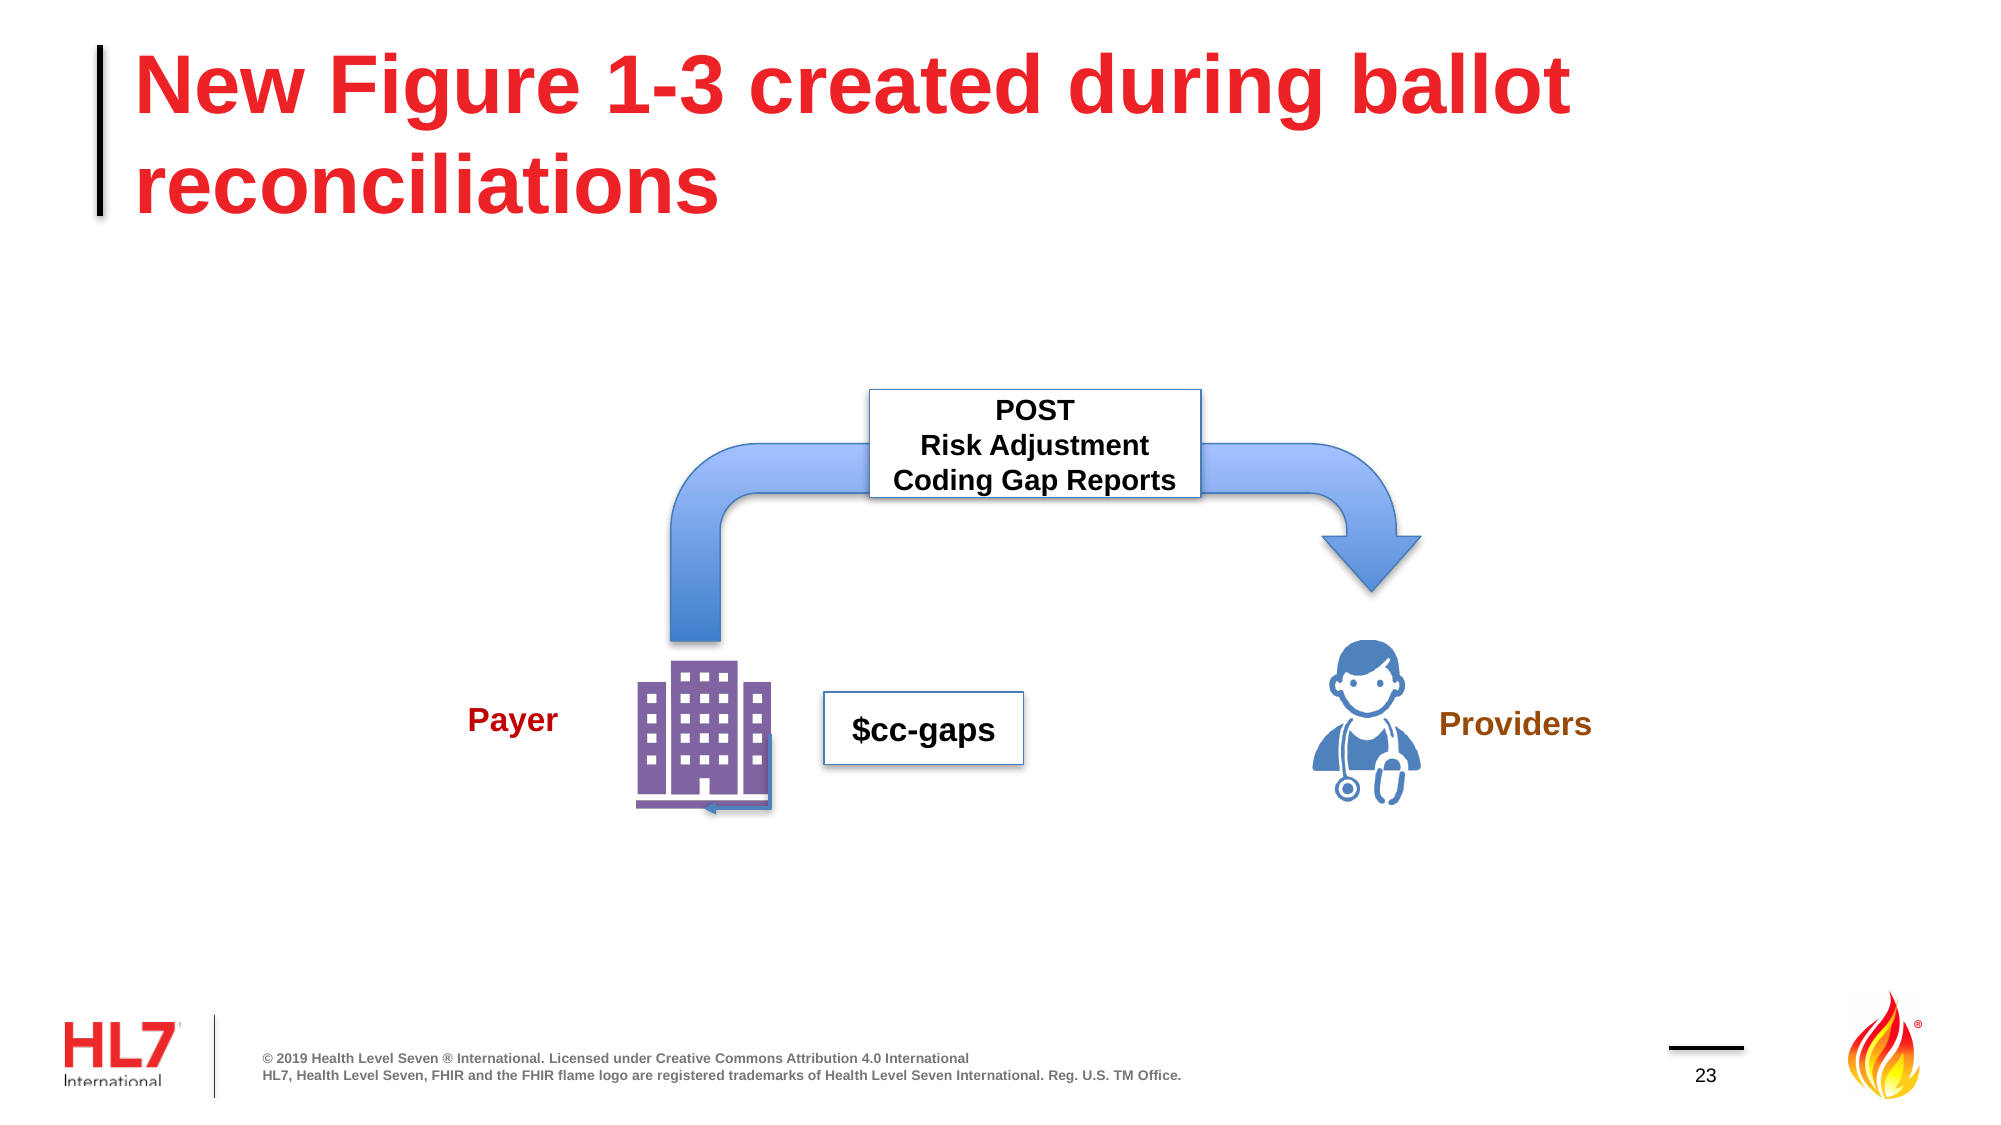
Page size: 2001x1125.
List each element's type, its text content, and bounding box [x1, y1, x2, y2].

text_box Providers [1426, 694, 1612, 750]
picture [1312, 640, 1422, 805]
picture [636, 660, 771, 809]
picture [1848, 990, 1922, 1099]
footer © 2019 Health Level Seven ® International. Licensed under Creative Commons Attribution 4.0 International HL7, Health Level Seven, FHIR and the FHIR flame logo are registered trademarks of Health Level Seven International. Reg. U.S. TM Office. [262, 1048, 1254, 1083]
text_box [703, 734, 771, 809]
list [134, 248, 1935, 987]
text_box $cc-gaps [823, 691, 1024, 765]
text_box [1207, 442, 1422, 593]
text_box POST Risk Adjustment Coding Gap Reports [869, 389, 1202, 498]
text_box [669, 442, 863, 642]
text_box Payer [396, 690, 630, 746]
slide_number 23 [1676, 1051, 1736, 1087]
title New Figure 1-3 created during ballot reconciliations [134, 45, 1935, 217]
